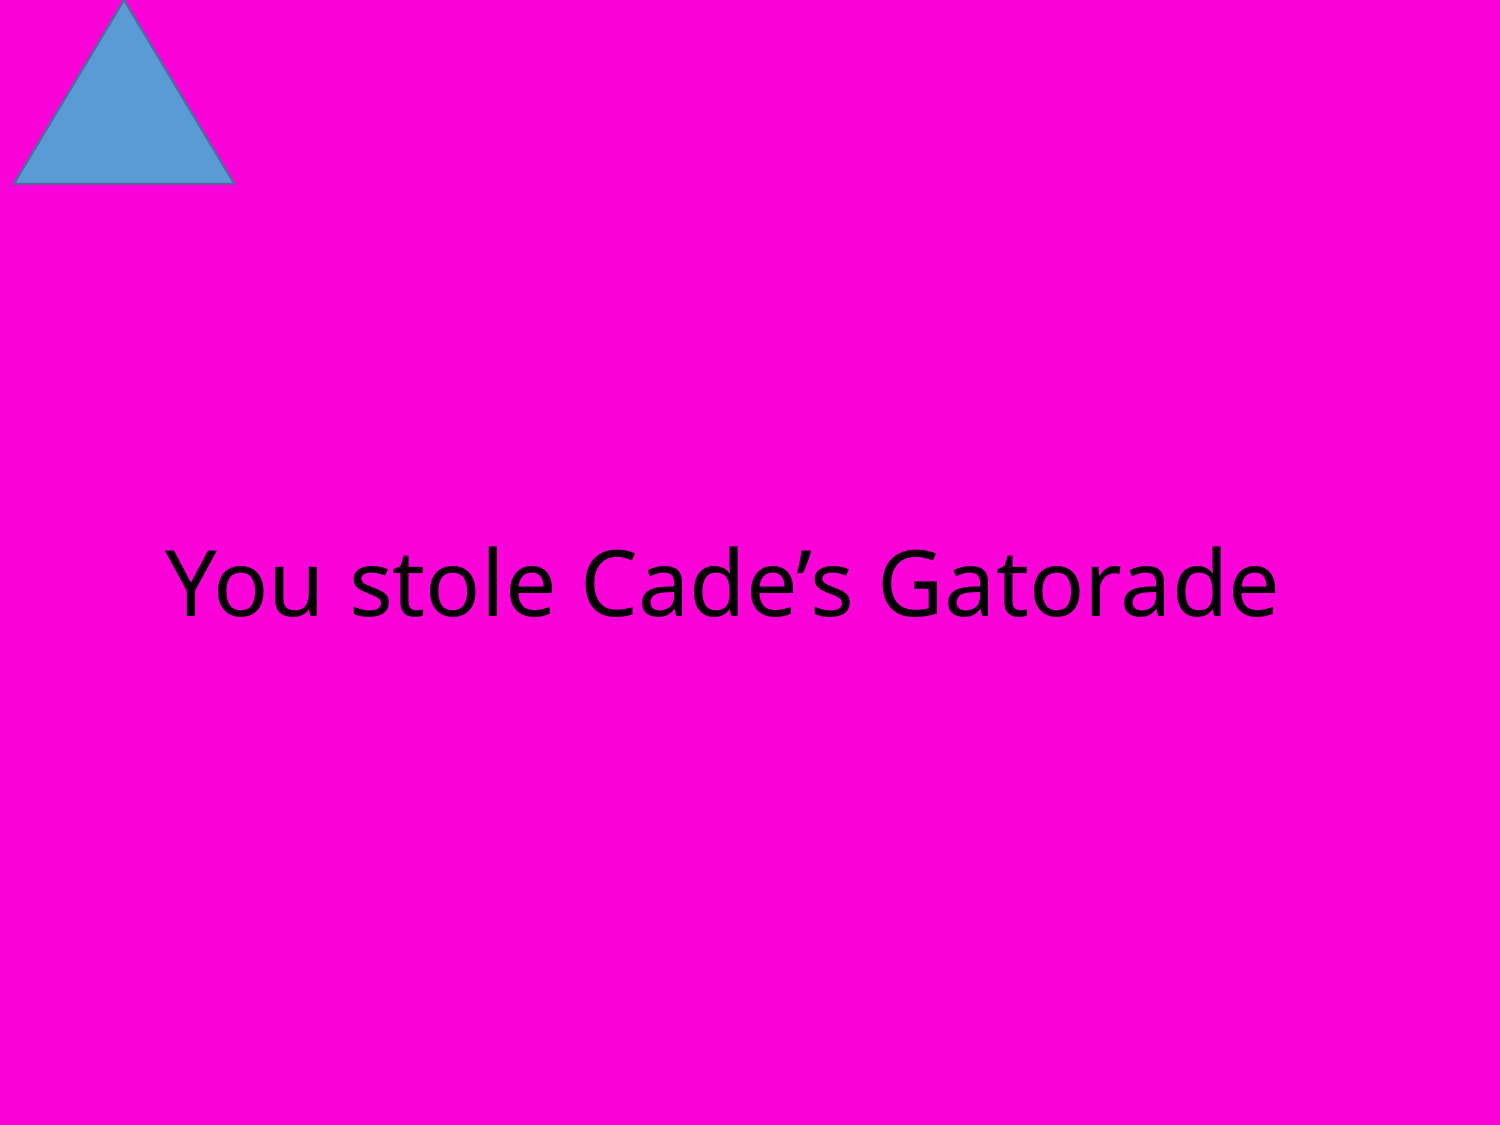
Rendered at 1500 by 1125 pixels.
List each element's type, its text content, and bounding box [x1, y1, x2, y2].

title You stole Cade’s Gatorade [150, 477, 1445, 696]
text_box [12, 0, 236, 185]
